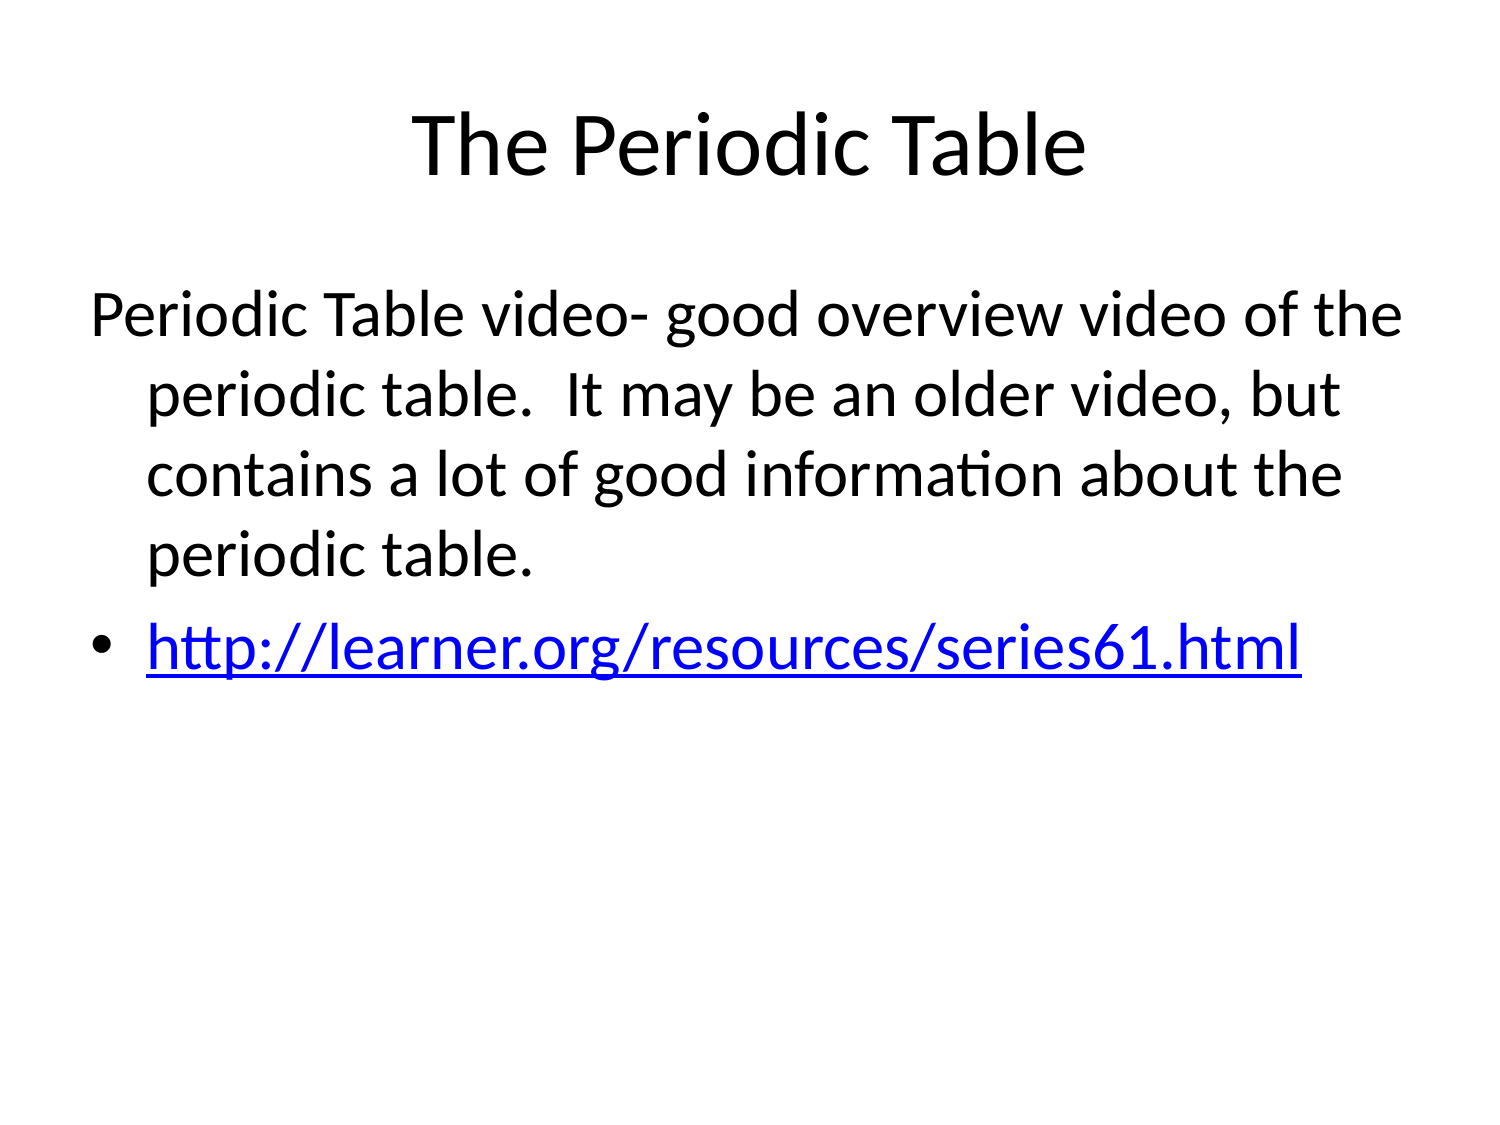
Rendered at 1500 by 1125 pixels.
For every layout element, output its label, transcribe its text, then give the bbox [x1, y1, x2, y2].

list Periodic Table video- good overview video of the periodic table. It may be an older video, but contains a lot of good information about the periodic table. http://learner.org/resources/series61.html [75, 262, 1425, 1005]
title The Periodic Table [75, 45, 1425, 233]
